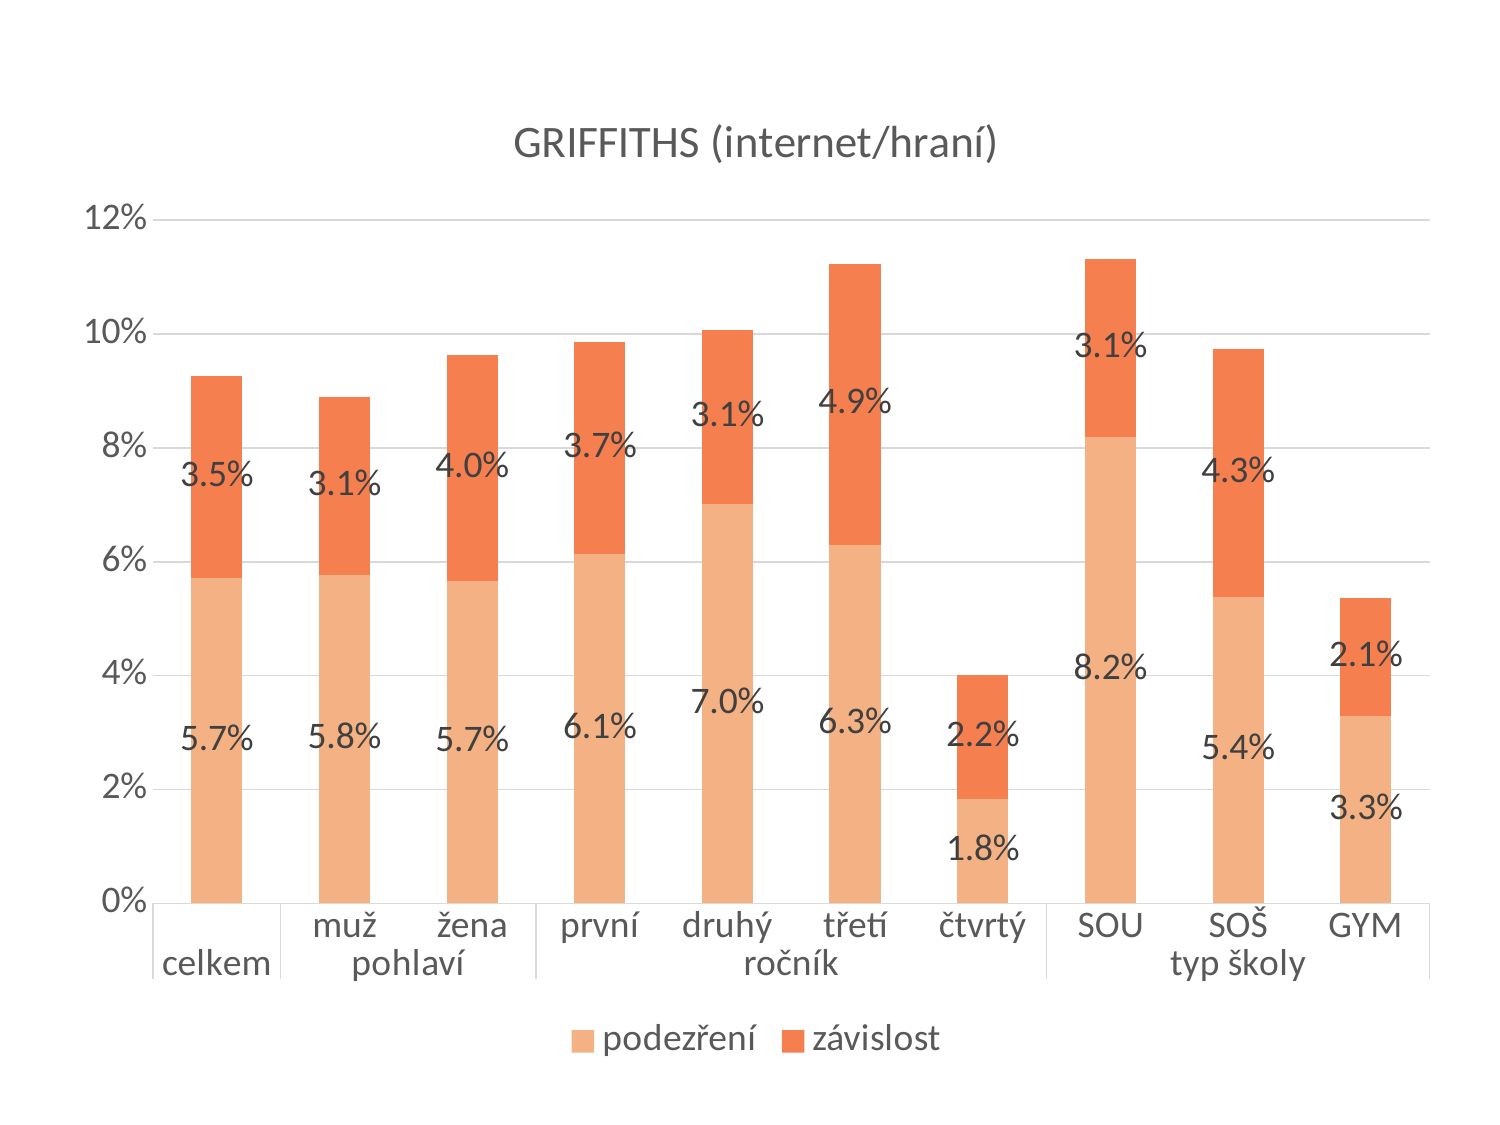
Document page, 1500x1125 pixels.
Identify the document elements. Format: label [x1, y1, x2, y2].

chart [54, 81, 1458, 1068]
